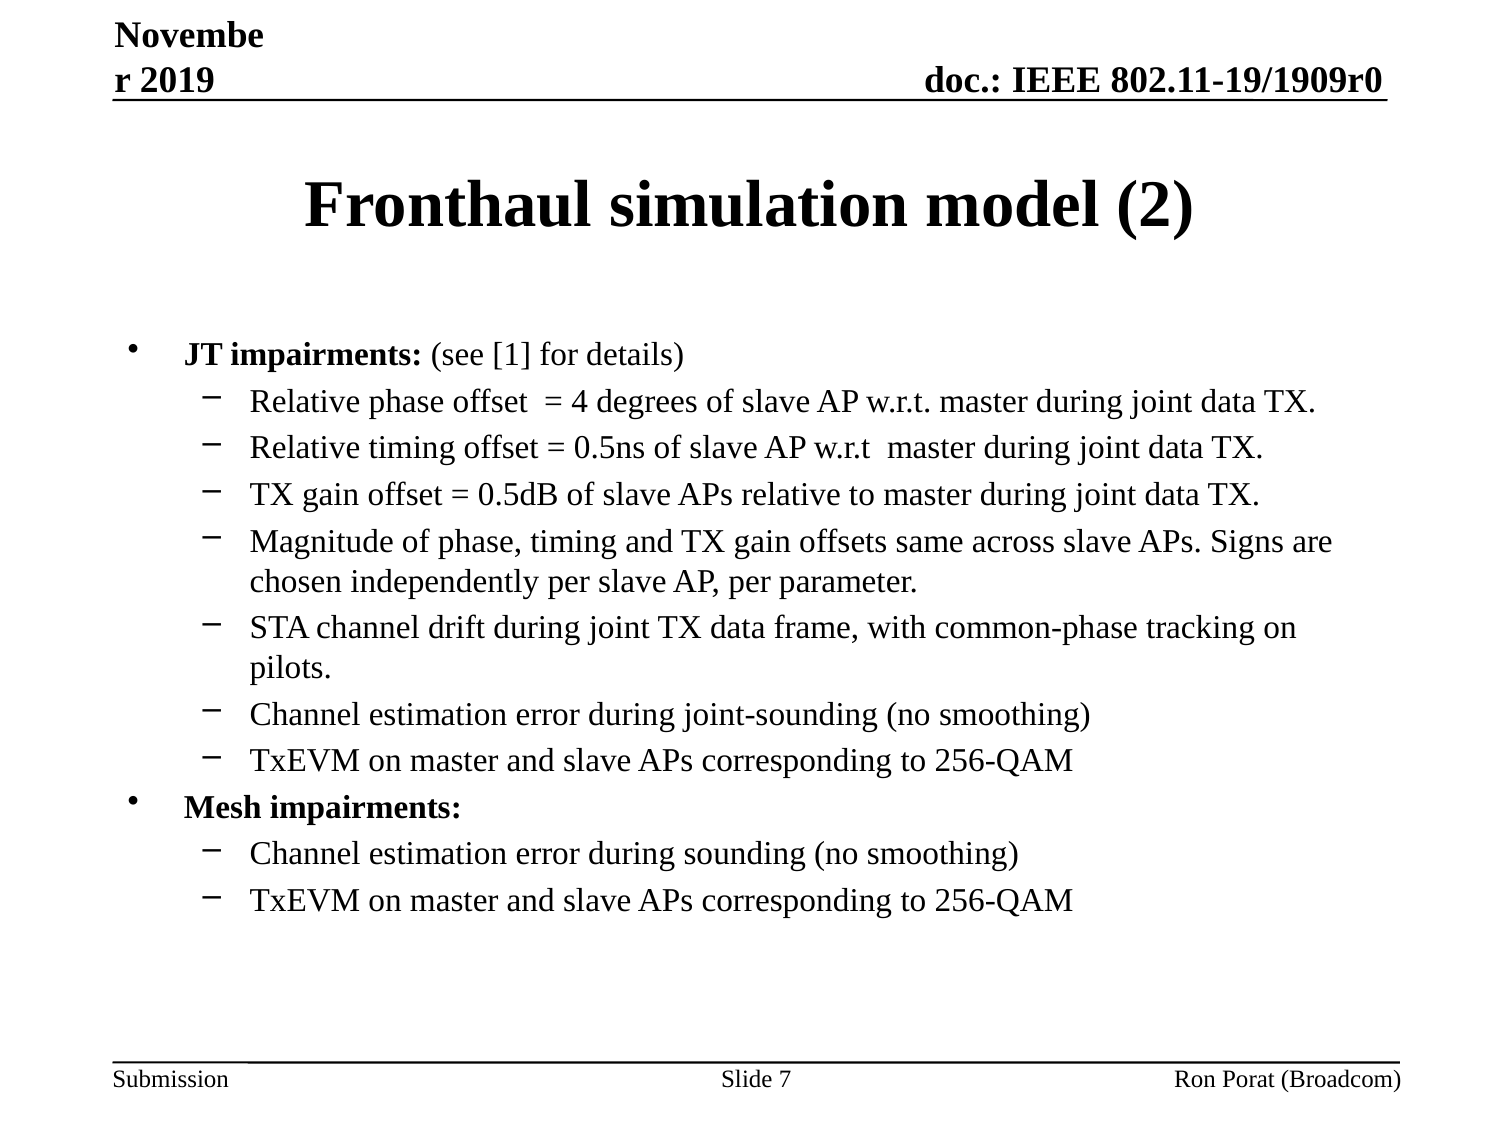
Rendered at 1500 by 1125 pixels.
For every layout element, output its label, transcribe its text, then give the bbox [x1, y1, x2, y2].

slide_number Slide 7 [712, 1061, 800, 1093]
title Fronthaul simulation model (2) [112, 112, 1388, 288]
footer Ron Porat (Broadcom) [1170, 1061, 1402, 1093]
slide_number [114, 54, 270, 101]
